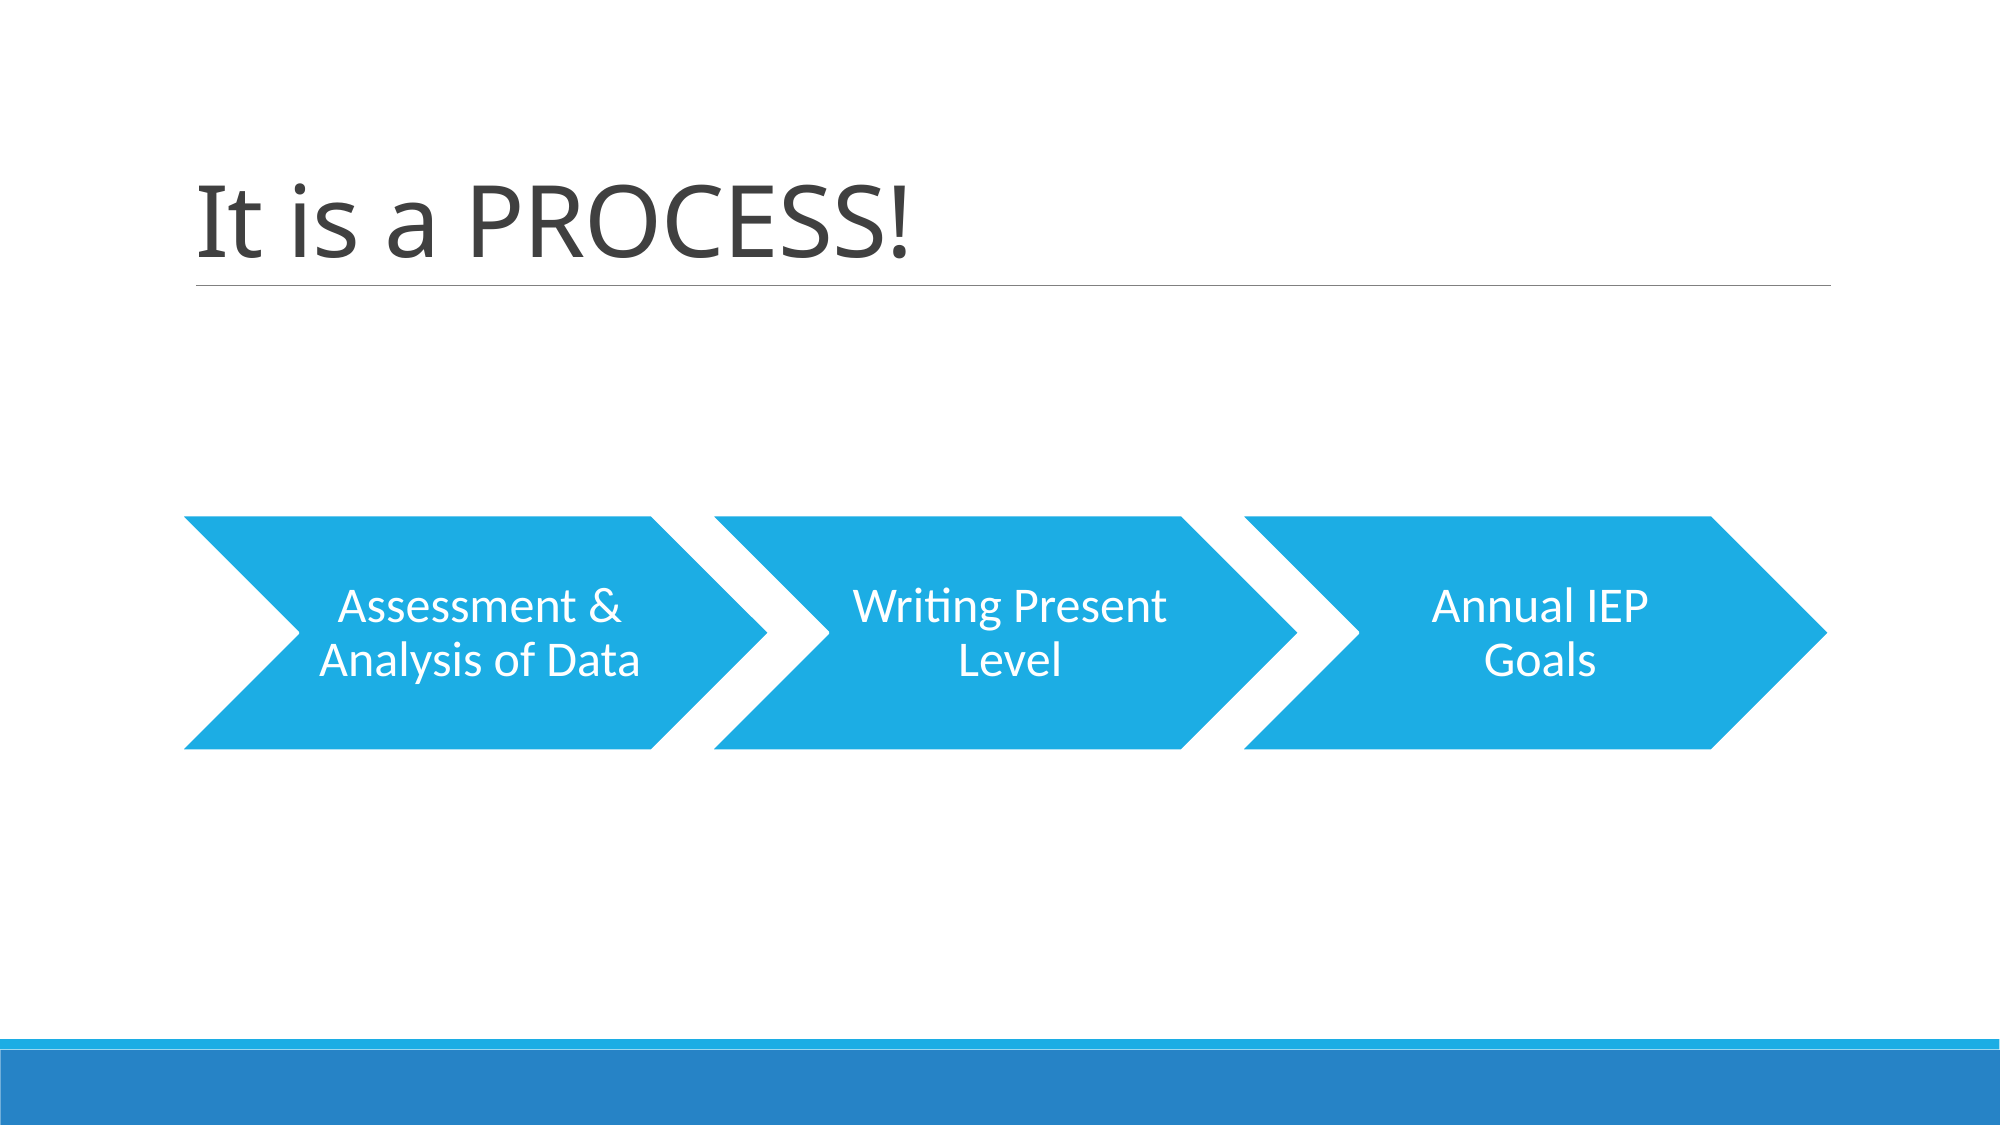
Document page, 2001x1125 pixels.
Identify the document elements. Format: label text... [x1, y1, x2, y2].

title It is a PROCESS! [180, 47, 1830, 285]
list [179, 302, 1831, 964]
